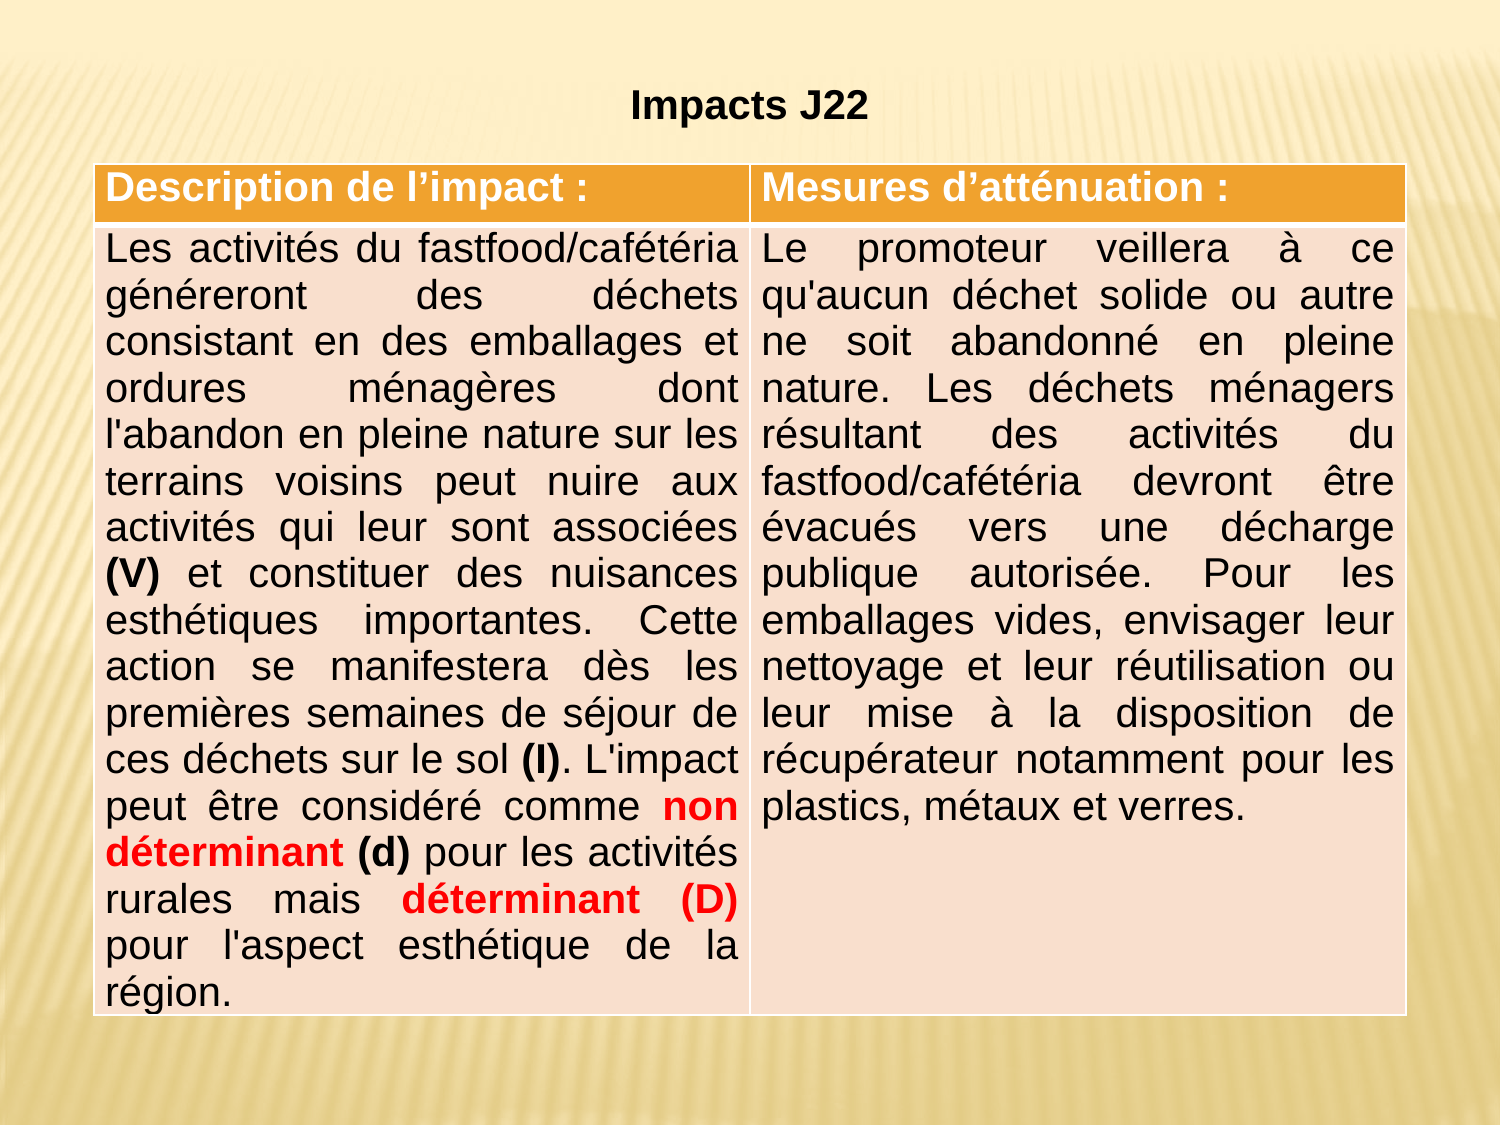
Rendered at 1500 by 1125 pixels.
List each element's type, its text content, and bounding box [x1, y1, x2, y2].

table_cell Le promoteur veillera à ce qu'aucun déchet solide ou autre ne soit abandonné en pleine nature. Les déchets ménagers résultant des activités du fastfood/cafétéria devront être évacués vers une décharge publique autorisée. Pour les emballages vides, envisager leur nettoyage et leur réutilisation ou leur mise à la disposition de récupérateur notamment pour les plastics, métaux et verres. [751, 228, 1405, 1014]
table_header Mesures d’atténuation : [751, 165, 1405, 222]
table_cell Les activités du fastfood/cafétéria généreront des déchets consistant en des emballages et ordures ménagères dont l'abandon en pleine nature sur les terrains voisins peut nuire aux activités qui leur sont associées (V) et constituer des nuisances esthétiques importantes. Cette action se manifestera dès les premières semaines de séjour de ces déchets sur le sol (I). L'impact peut être considéré comme non déterminant (d) pour les activités rurales mais déterminant (D) pour l'aspect esthétique de la région. [95, 228, 749, 1014]
table_header Description de l’impact : [95, 165, 749, 222]
text_box Impacts J22 [398, 70, 1102, 181]
